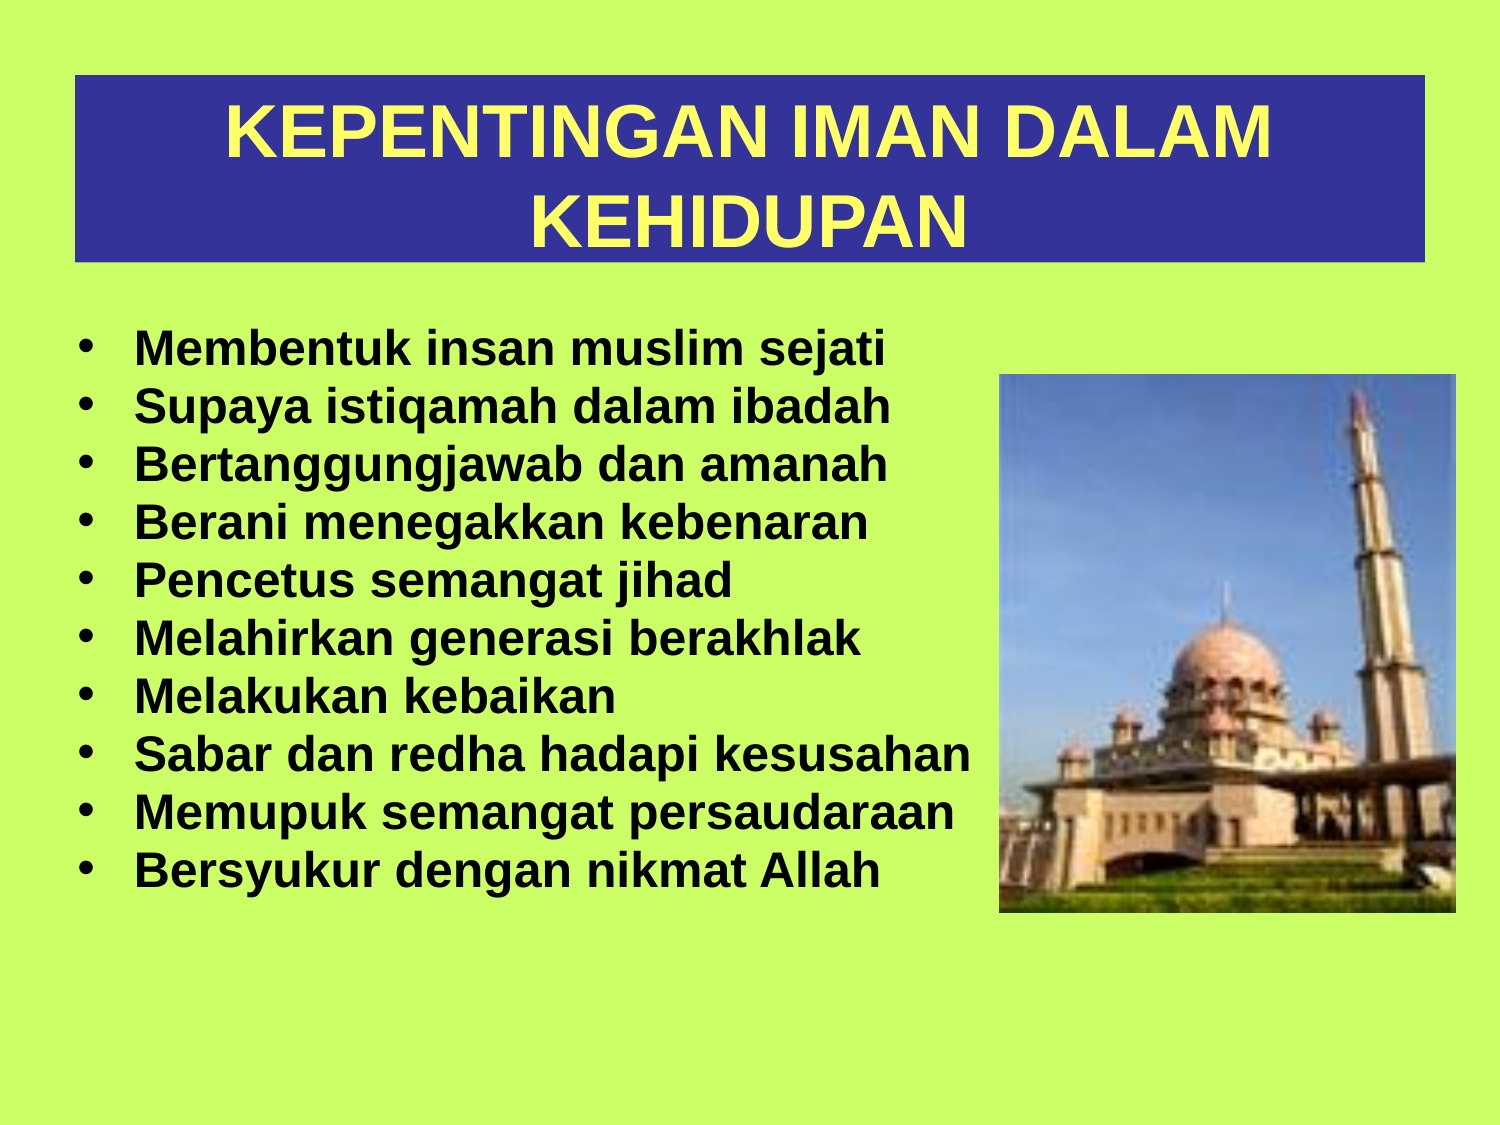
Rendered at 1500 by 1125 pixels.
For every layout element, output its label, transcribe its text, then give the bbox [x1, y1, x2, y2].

title KEPENTINGAN IMAN DALAM KEHIDUPAN [75, 75, 1425, 263]
picture [999, 374, 1457, 913]
list Membentuk insan muslim sejati Supaya istiqamah dalam ibadah Bertanggungjawab dan amanah Berani menegakkan kebenaran Pencetus semangat jihad Melahirkan generasi berakhlak Melakukan kebaikan Sabar dan redha hadapi kesusahan Memupuk semangat persaudaraan Bersyukur dengan nikmat Allah [62, 320, 1000, 1063]
